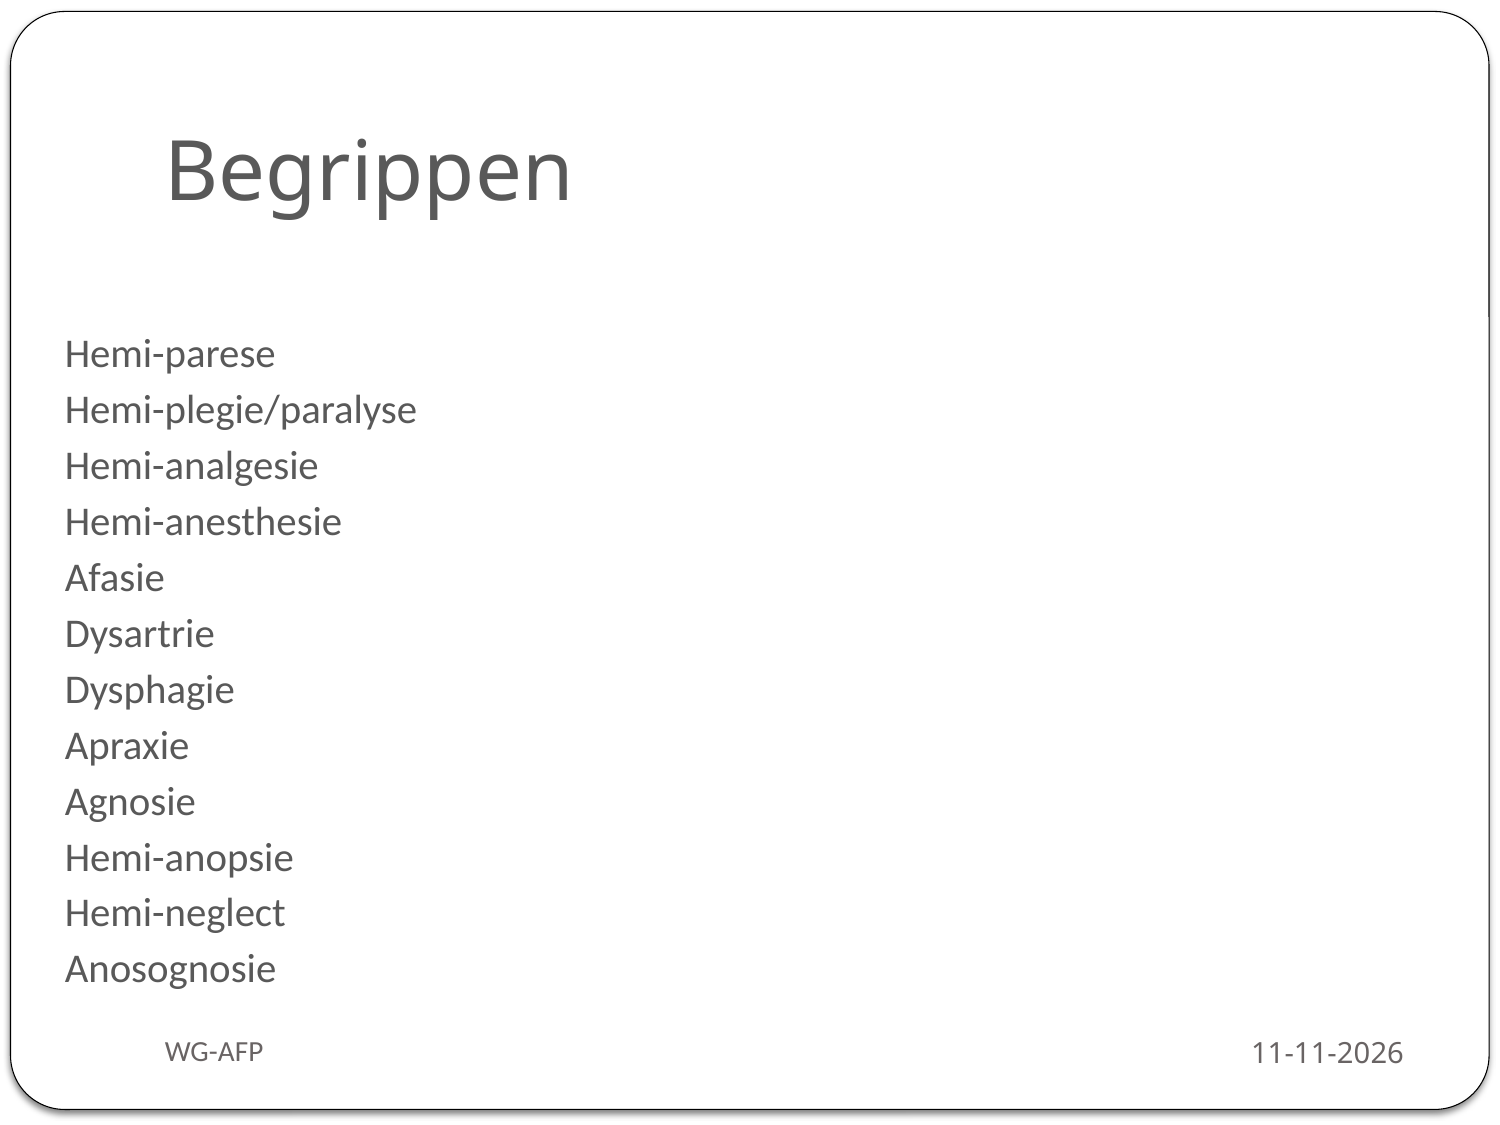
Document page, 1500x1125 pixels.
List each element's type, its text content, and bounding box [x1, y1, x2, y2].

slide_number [1012, 1015, 1419, 1094]
list Hemi-parese Hemi-plegie/paralyse Hemi-analgesie Hemi-anesthesie Afasie Dysartrie Dysphagie Apraxie Agnosie Hemi-anopsie Hemi-neglect Anosognosie [50, 324, 1463, 1000]
footer WG-AFP [150, 1012, 800, 1088]
title Begrippen [150, 45, 1425, 233]
